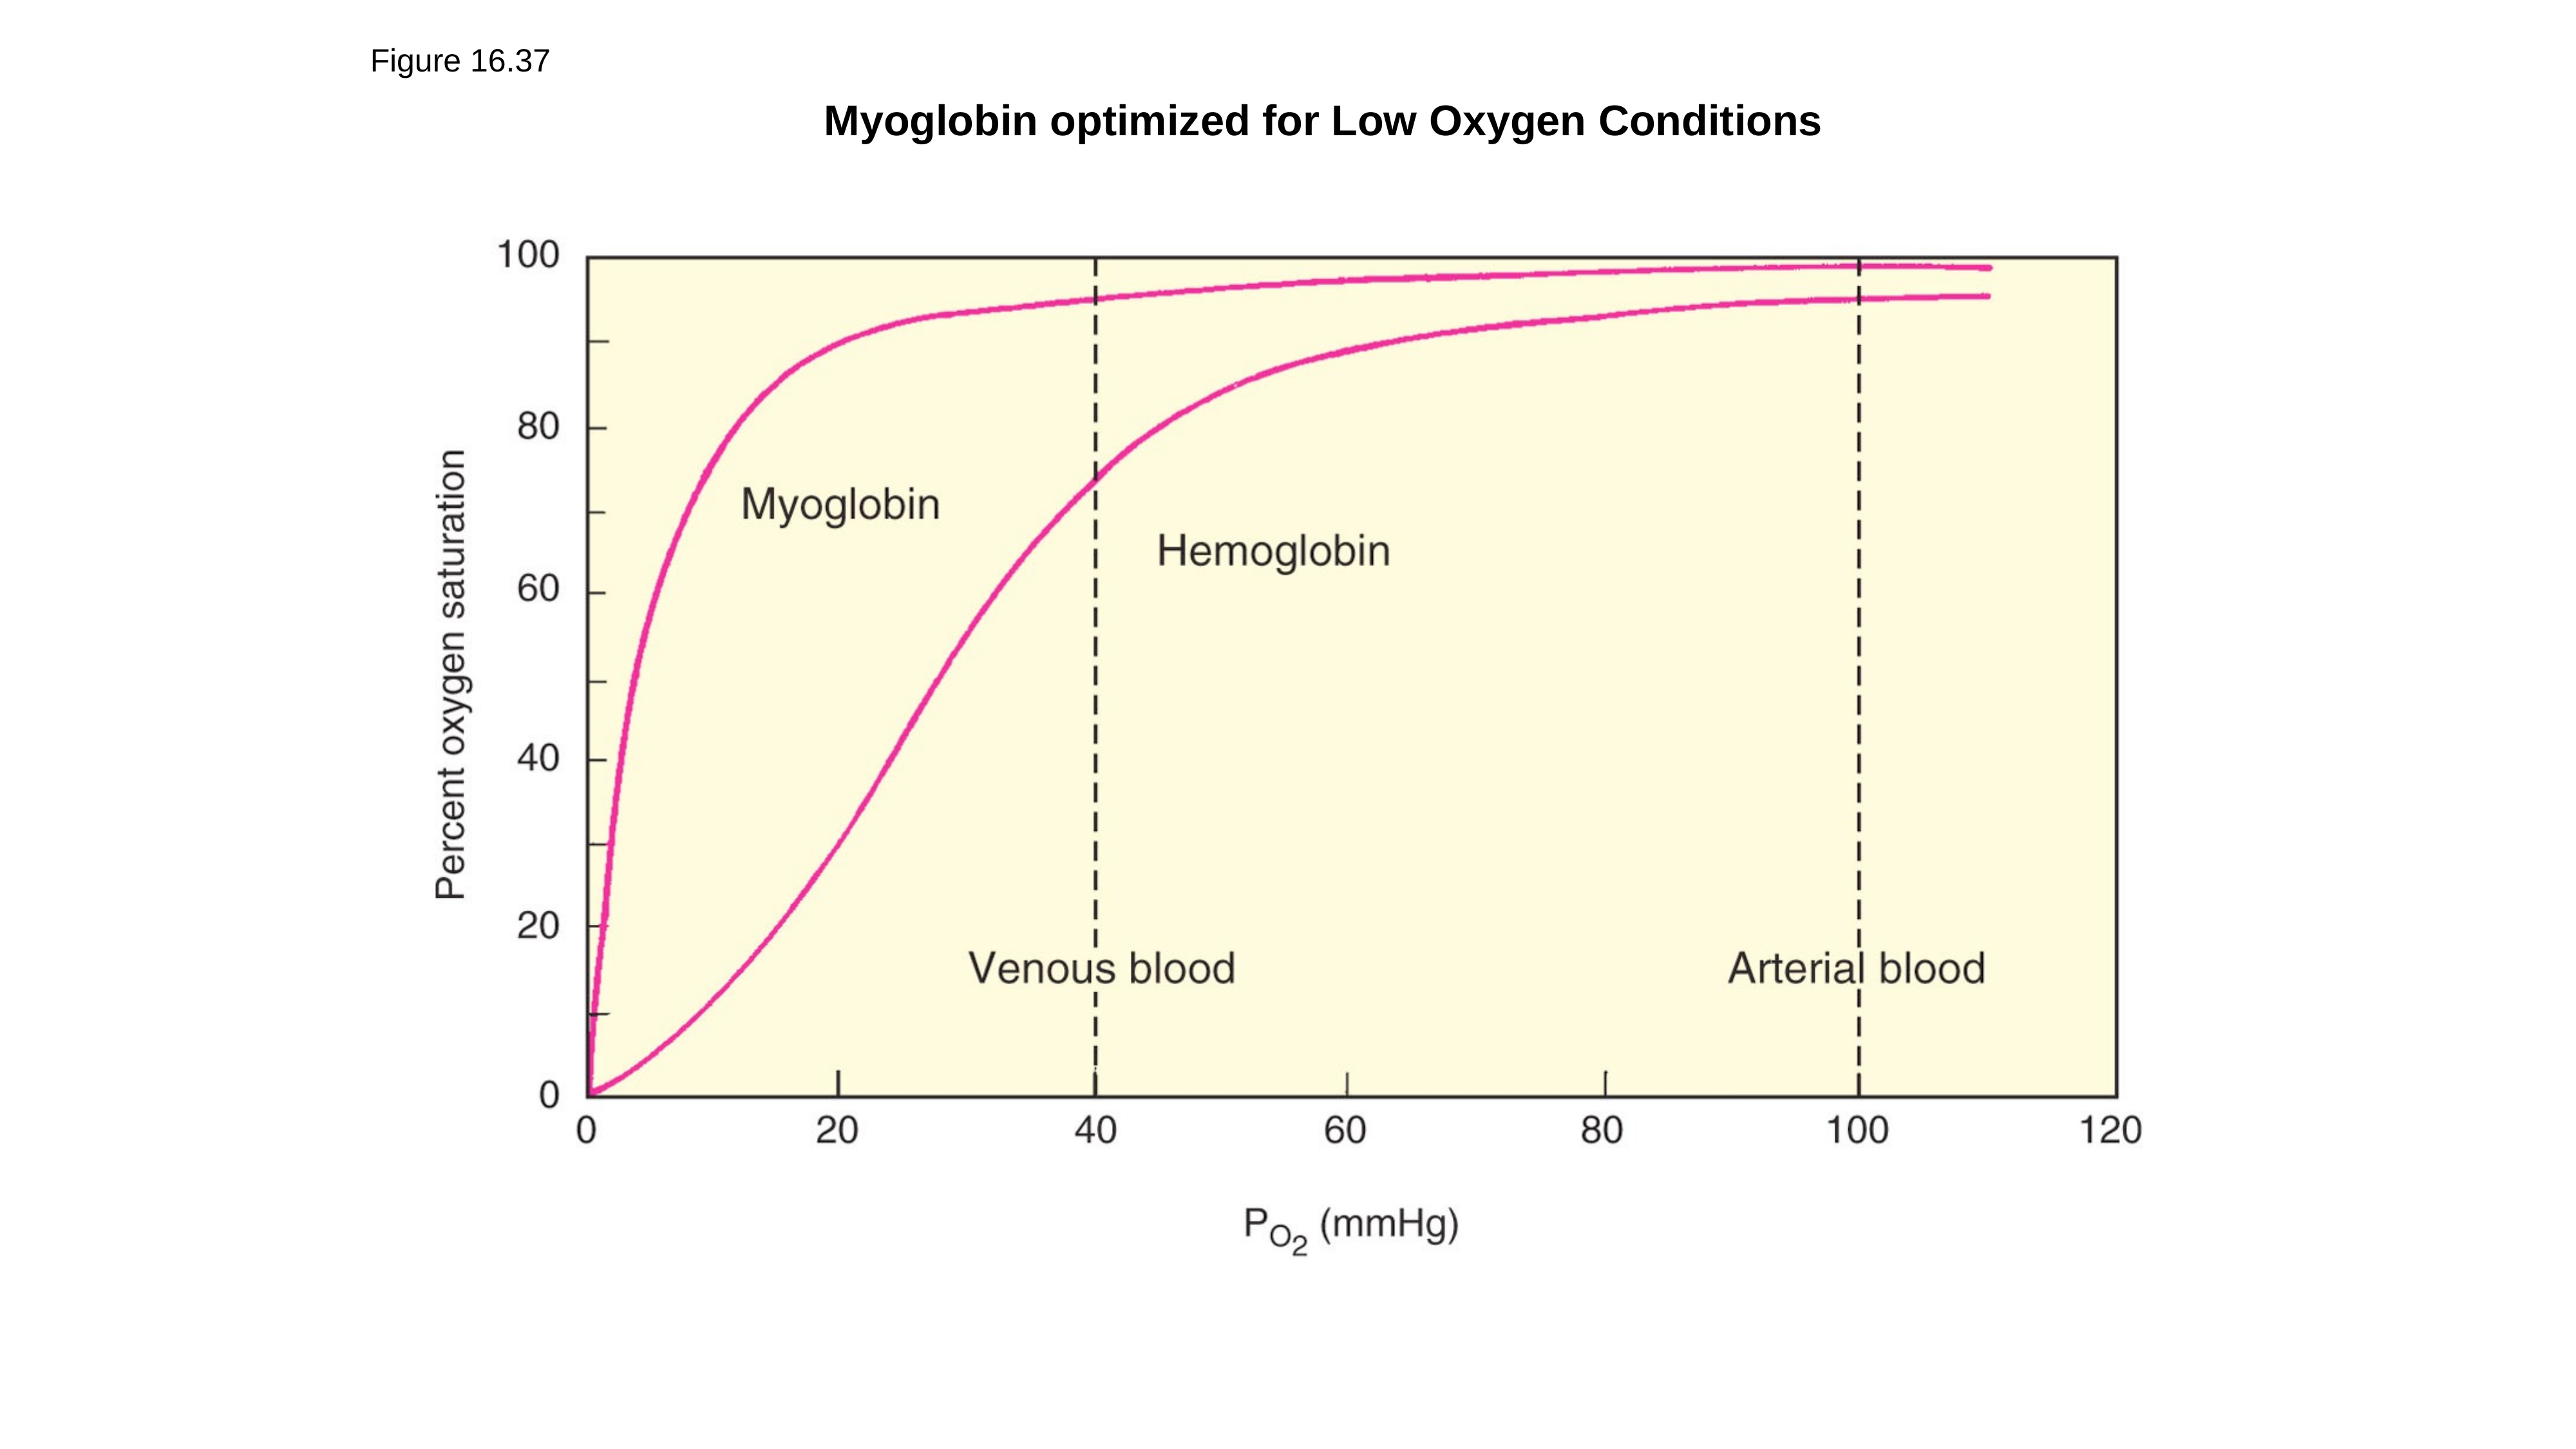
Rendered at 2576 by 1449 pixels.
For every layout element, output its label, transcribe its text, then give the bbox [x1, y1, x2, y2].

text_box Figure 16.37 [354, 32, 630, 86]
picture [435, 190, 2143, 1259]
text_box Myoglobin optimized for Low Oxygen Conditions [808, 84, 1841, 152]
